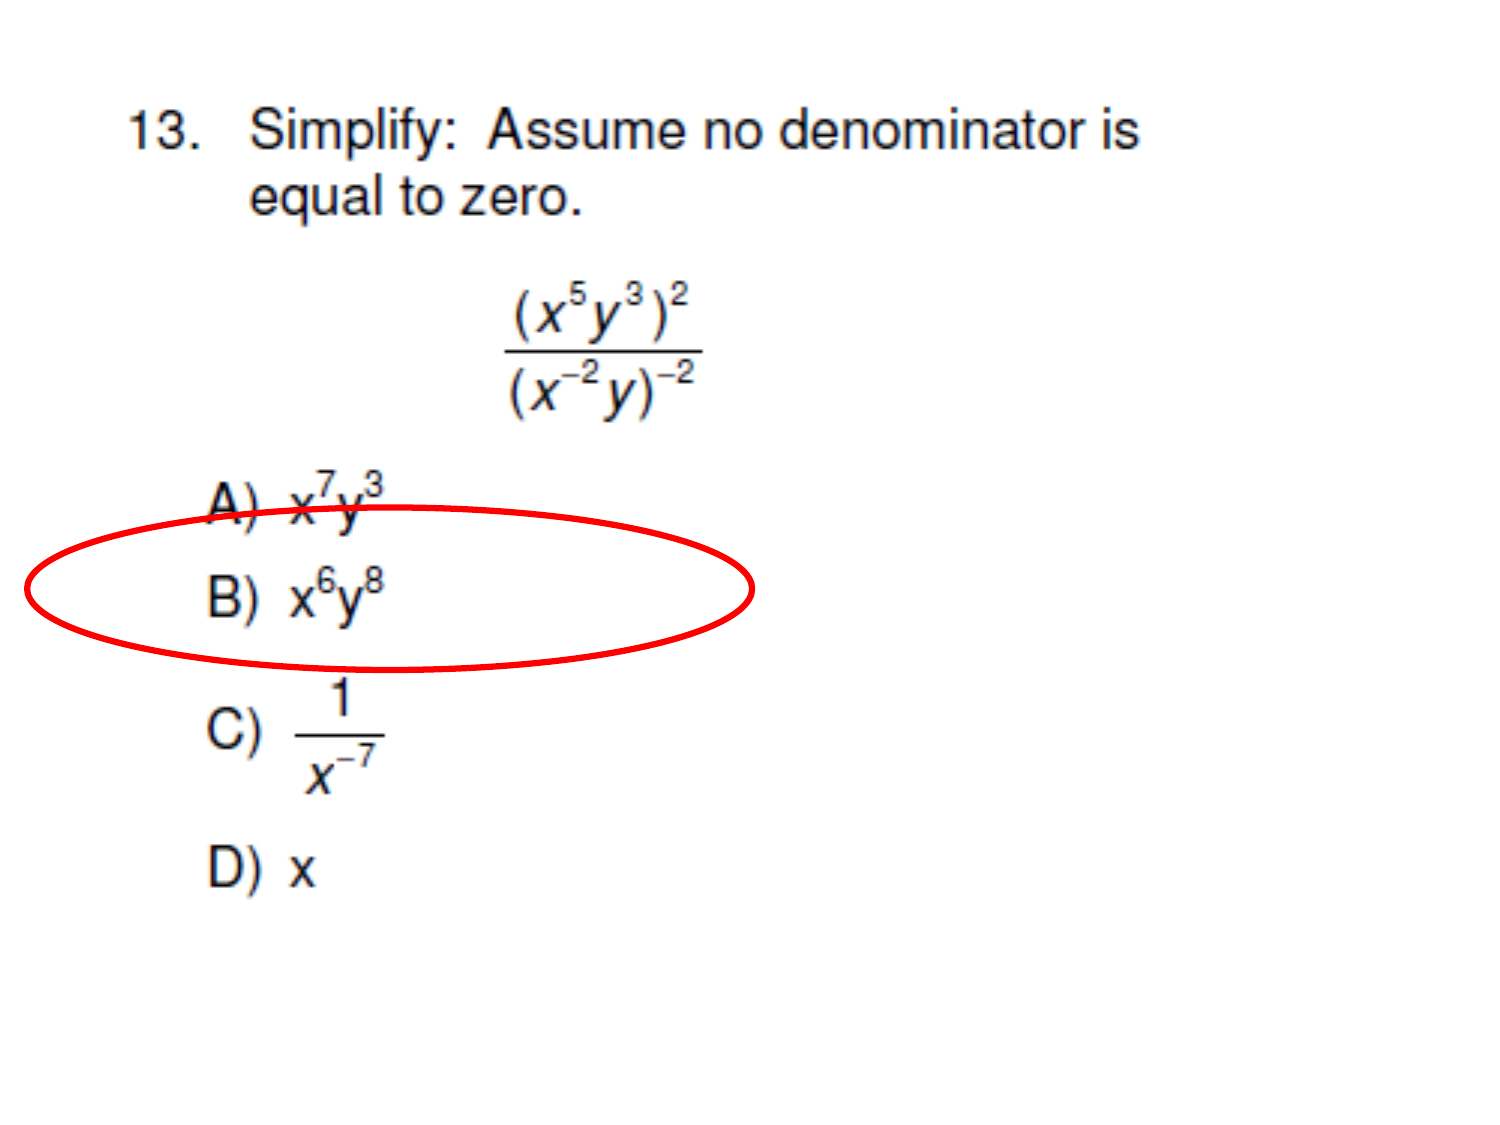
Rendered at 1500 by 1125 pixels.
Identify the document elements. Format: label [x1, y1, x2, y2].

text_box [25, 561, 44, 616]
picture [49, 12, 1270, 963]
